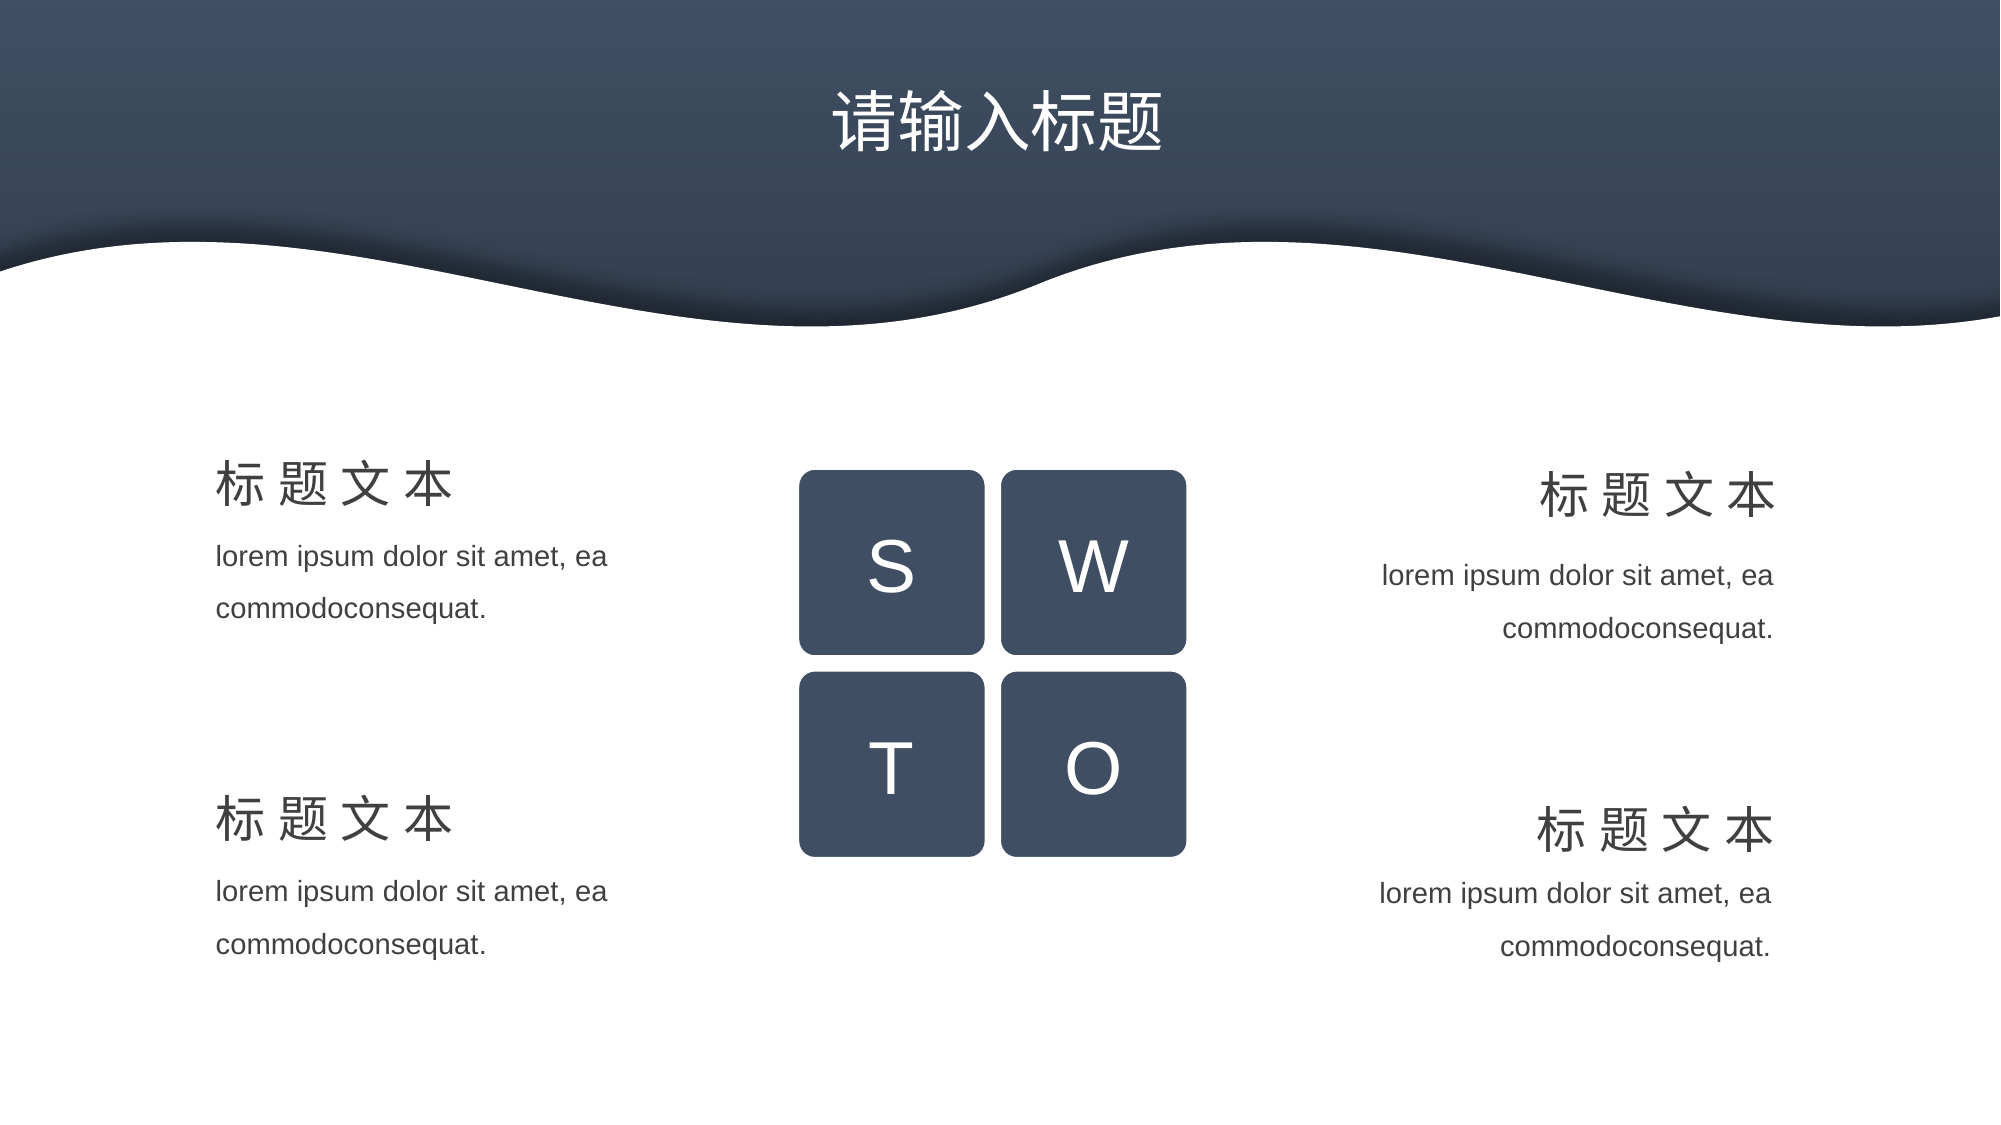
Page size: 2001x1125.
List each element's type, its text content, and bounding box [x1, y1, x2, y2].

text_box lorem ipsum dolor sit amet, ea commodoconsequat. [1337, 849, 1787, 970]
text_box 标题文本 [1425, 455, 1792, 531]
text_box O [998, 669, 1189, 860]
text_box lorem ipsum dolor sit amet, ea commodoconsequat. [200, 847, 650, 968]
text_box W [998, 467, 1189, 658]
text_box [0, 240, 2000, 1125]
text_box 请输入标题 [815, 72, 1180, 167]
text_box S [797, 467, 987, 658]
text_box lorem ipsum dolor sit amet, ea commodoconsequat. [200, 512, 650, 633]
text_box 标题文本 [1422, 790, 1790, 866]
text_box 标题文本 [200, 444, 568, 512]
text_box lorem ipsum dolor sit amet, ea commodoconsequat. [1340, 531, 1789, 652]
text_box [0, 0, 2000, 294]
text_box T [797, 669, 987, 860]
text_box 标题文本 [200, 780, 568, 847]
